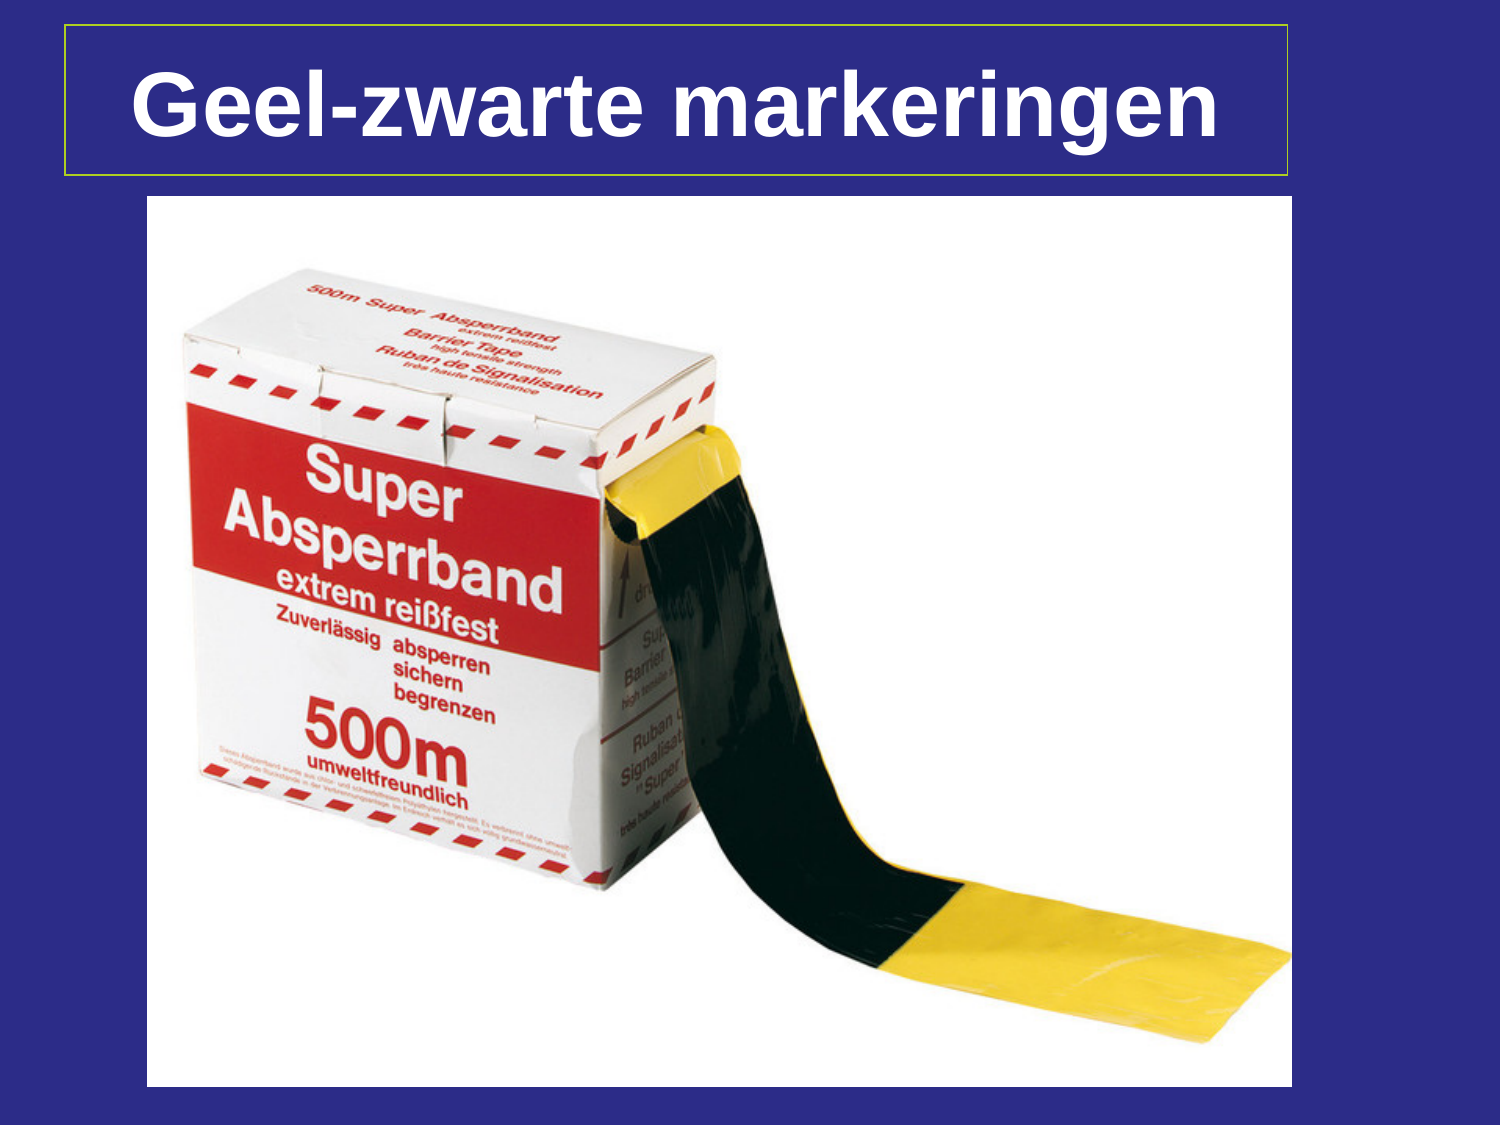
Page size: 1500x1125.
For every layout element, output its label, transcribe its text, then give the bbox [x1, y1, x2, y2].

picture [147, 196, 1292, 1088]
title Geel-zwarte markeringen [64, 24, 1288, 176]
